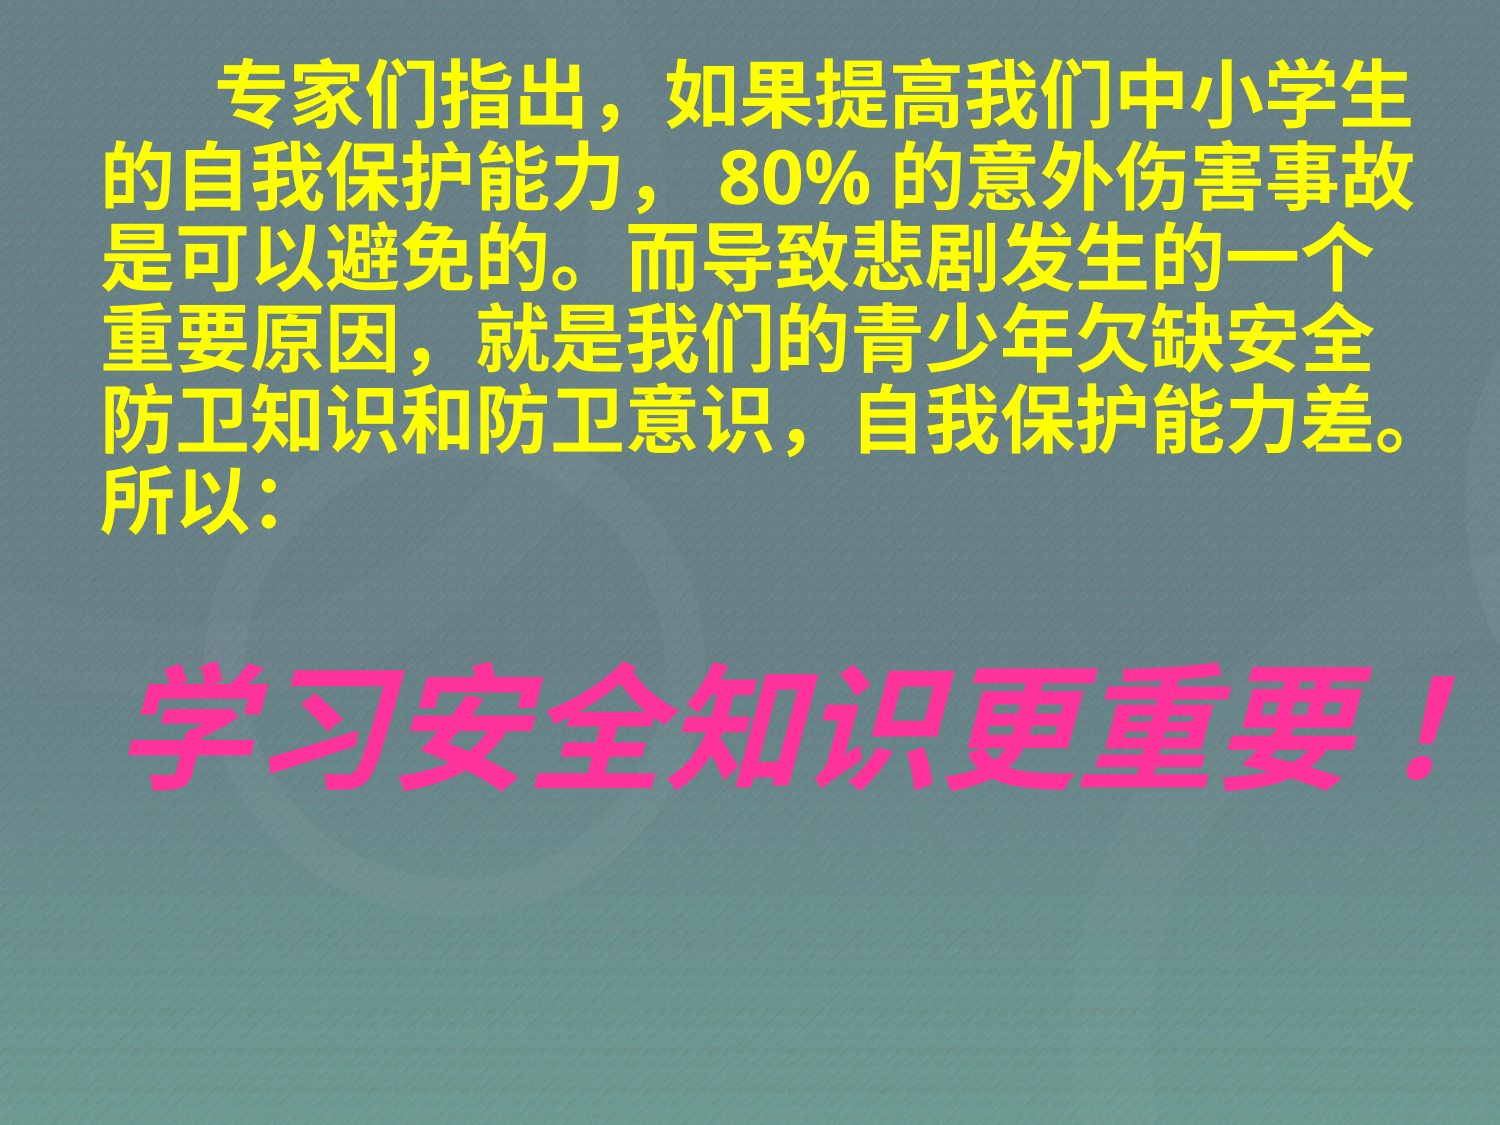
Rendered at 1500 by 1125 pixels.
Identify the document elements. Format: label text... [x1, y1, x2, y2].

picture [0, 0, 1500, 1125]
list 专家们指出，如果提高我们中小学生的自我保护能力，80%的意外伤害事故是可以避免的。而导致悲剧发生的一个重要原因，就是我们的青少年欠缺安全防卫知识和防卫意识，自我保护能力差。所以： 学习安全知识更重要 ！ [29, 42, 1448, 870]
